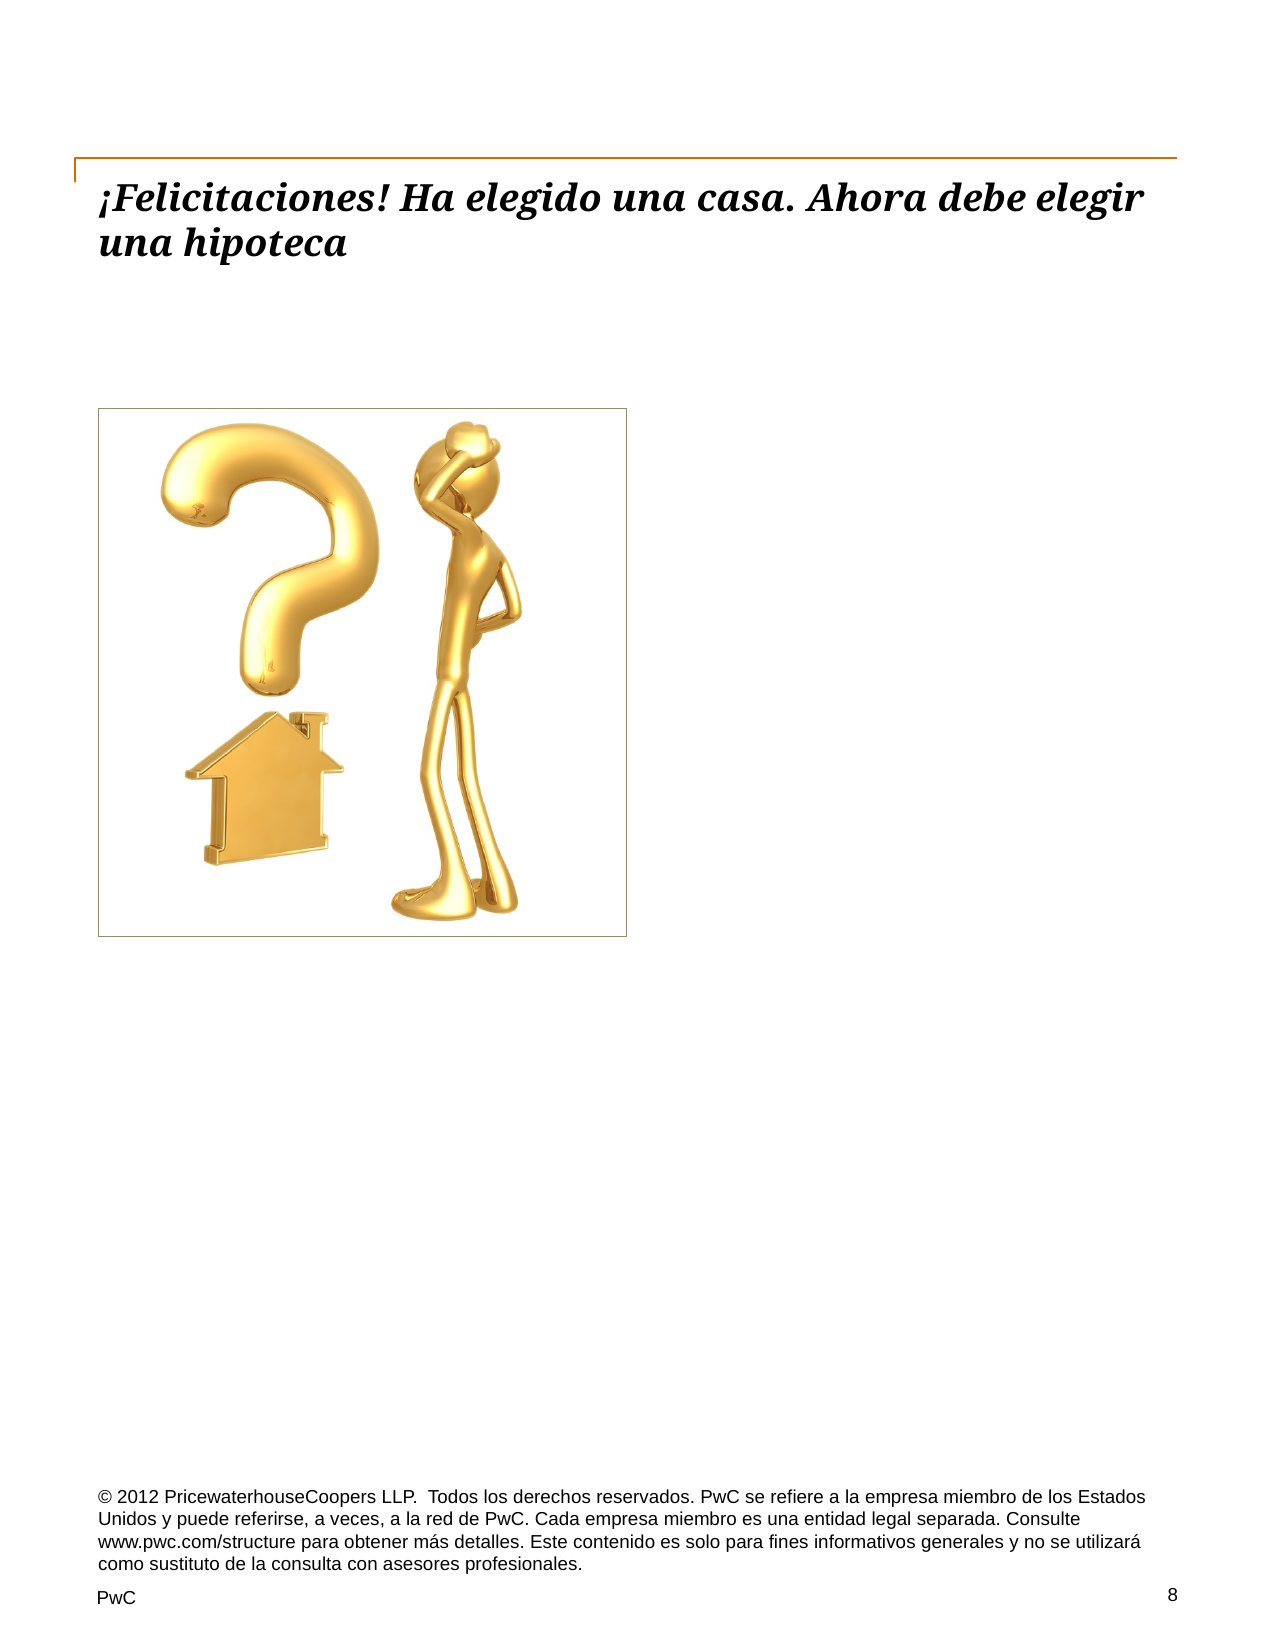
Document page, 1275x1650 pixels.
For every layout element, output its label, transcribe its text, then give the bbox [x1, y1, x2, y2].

text_box © 2012 PricewaterhouseCoopers LLP. Todos los derechos reservados. PwC se refiere a la empresa miembro de los Estados Unidos y puede referirse, a veces, a la red de PwC. Cada empresa miembro es una entidad legal separada. Consulte www.pwc.com/structure para obtener más detalles. Este contenido es solo para fines informativos generales y no se utilizará como sustituto de la consulta con asesores profesionales. [98, 1484, 1178, 1575]
title ¡Felicitaciones! Ha elegido una casa. Ahora debe elegir una hipoteca [98, 173, 1178, 265]
picture [97, 407, 627, 937]
slide_number 8 [903, 1583, 1179, 1609]
